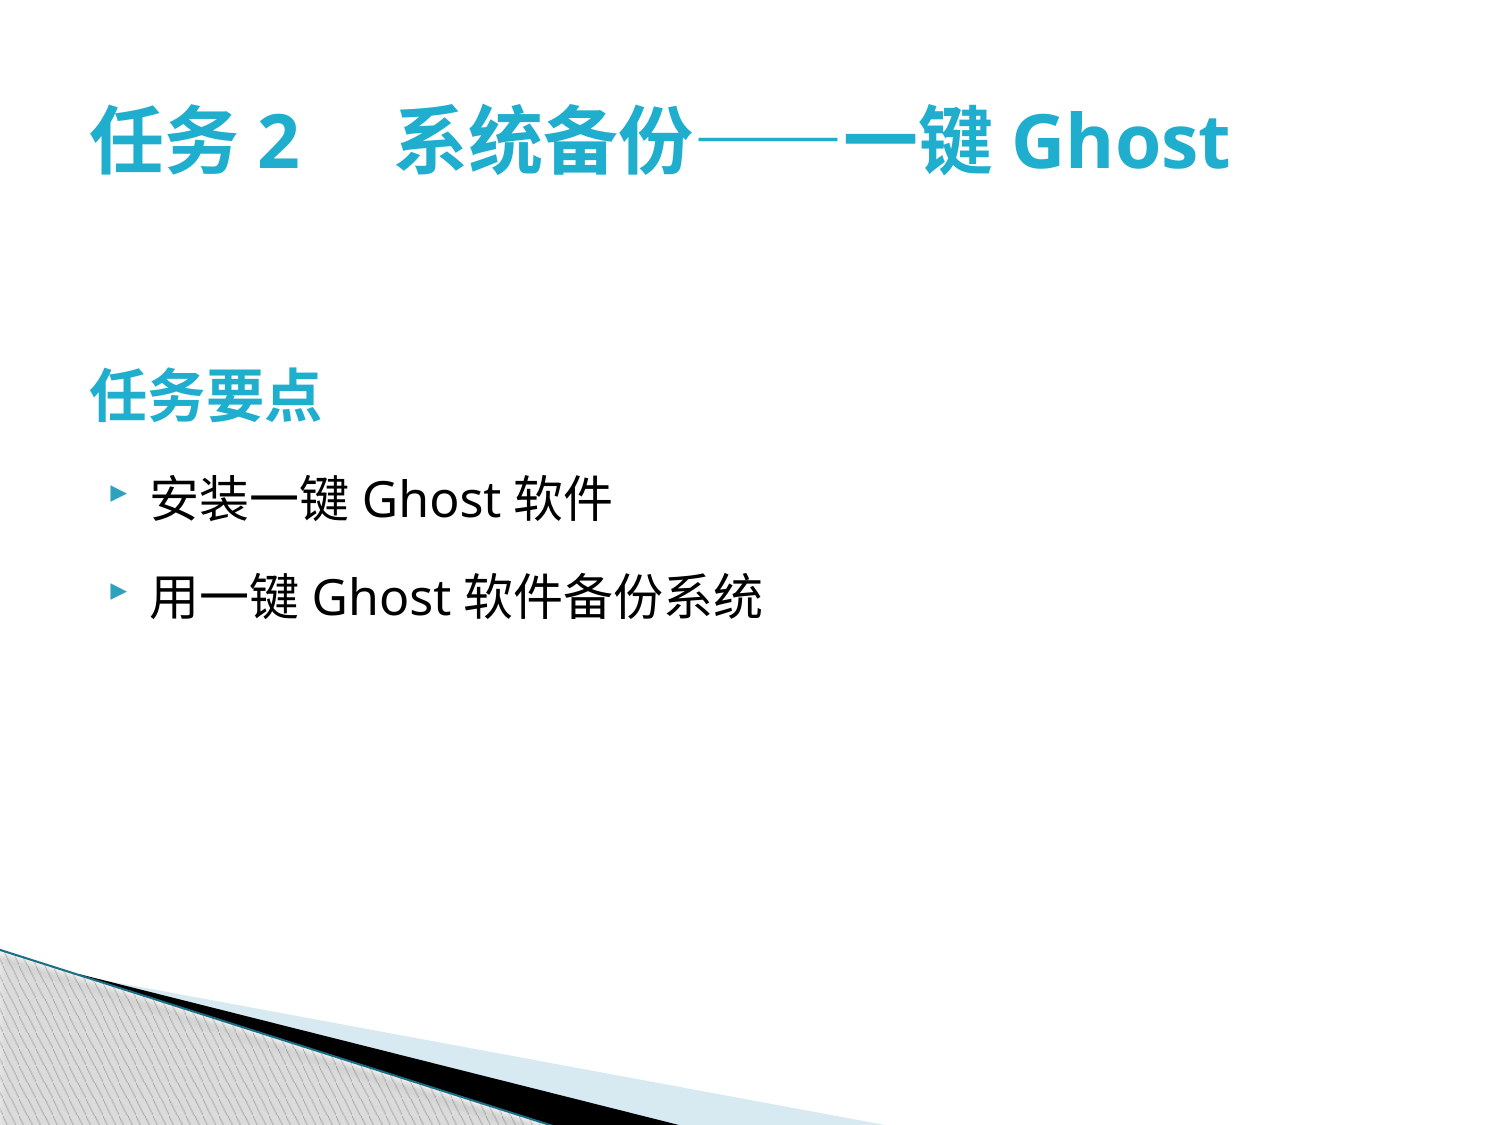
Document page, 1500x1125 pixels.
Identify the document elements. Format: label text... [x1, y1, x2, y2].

title 任务2 系统备份——一键Ghost [75, 45, 1425, 233]
list 任务要点 安装一键Ghost软件 用一键Ghost软件备份系统 [75, 309, 1425, 953]
